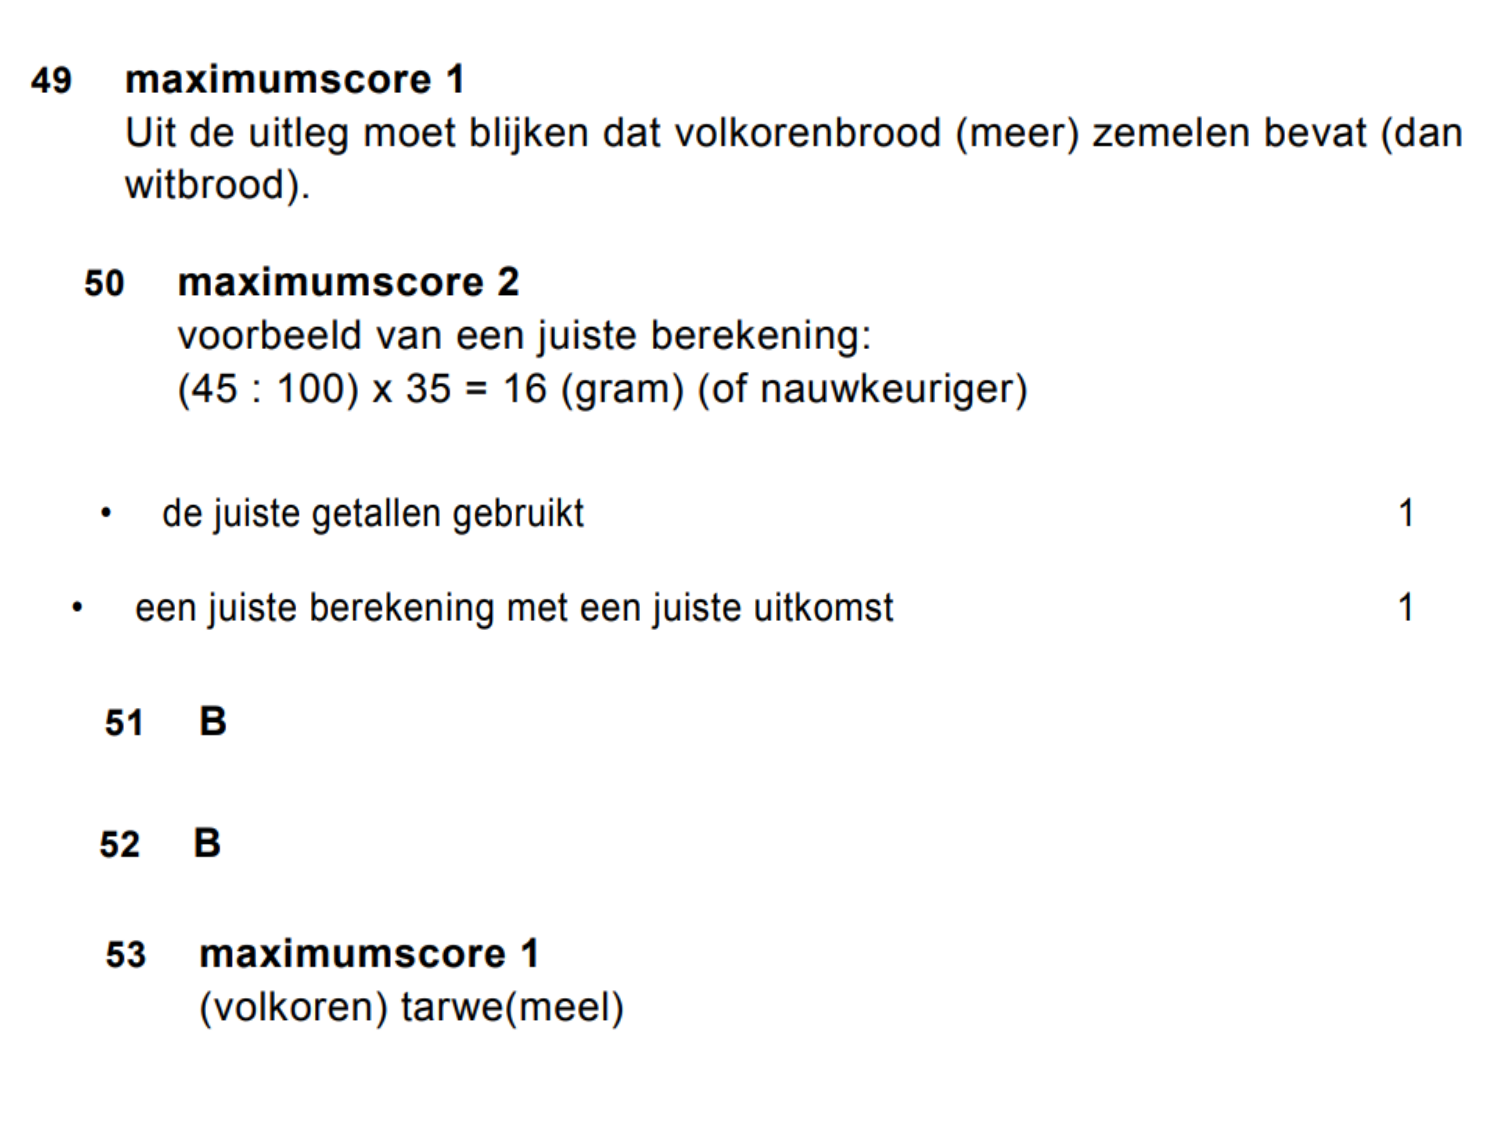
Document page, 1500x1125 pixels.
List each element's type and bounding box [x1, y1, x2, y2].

picture [52, 225, 1179, 451]
picture [84, 458, 1444, 546]
picture [76, 928, 682, 1064]
picture [76, 805, 298, 892]
picture [5, 30, 1500, 214]
picture [58, 578, 1435, 749]
